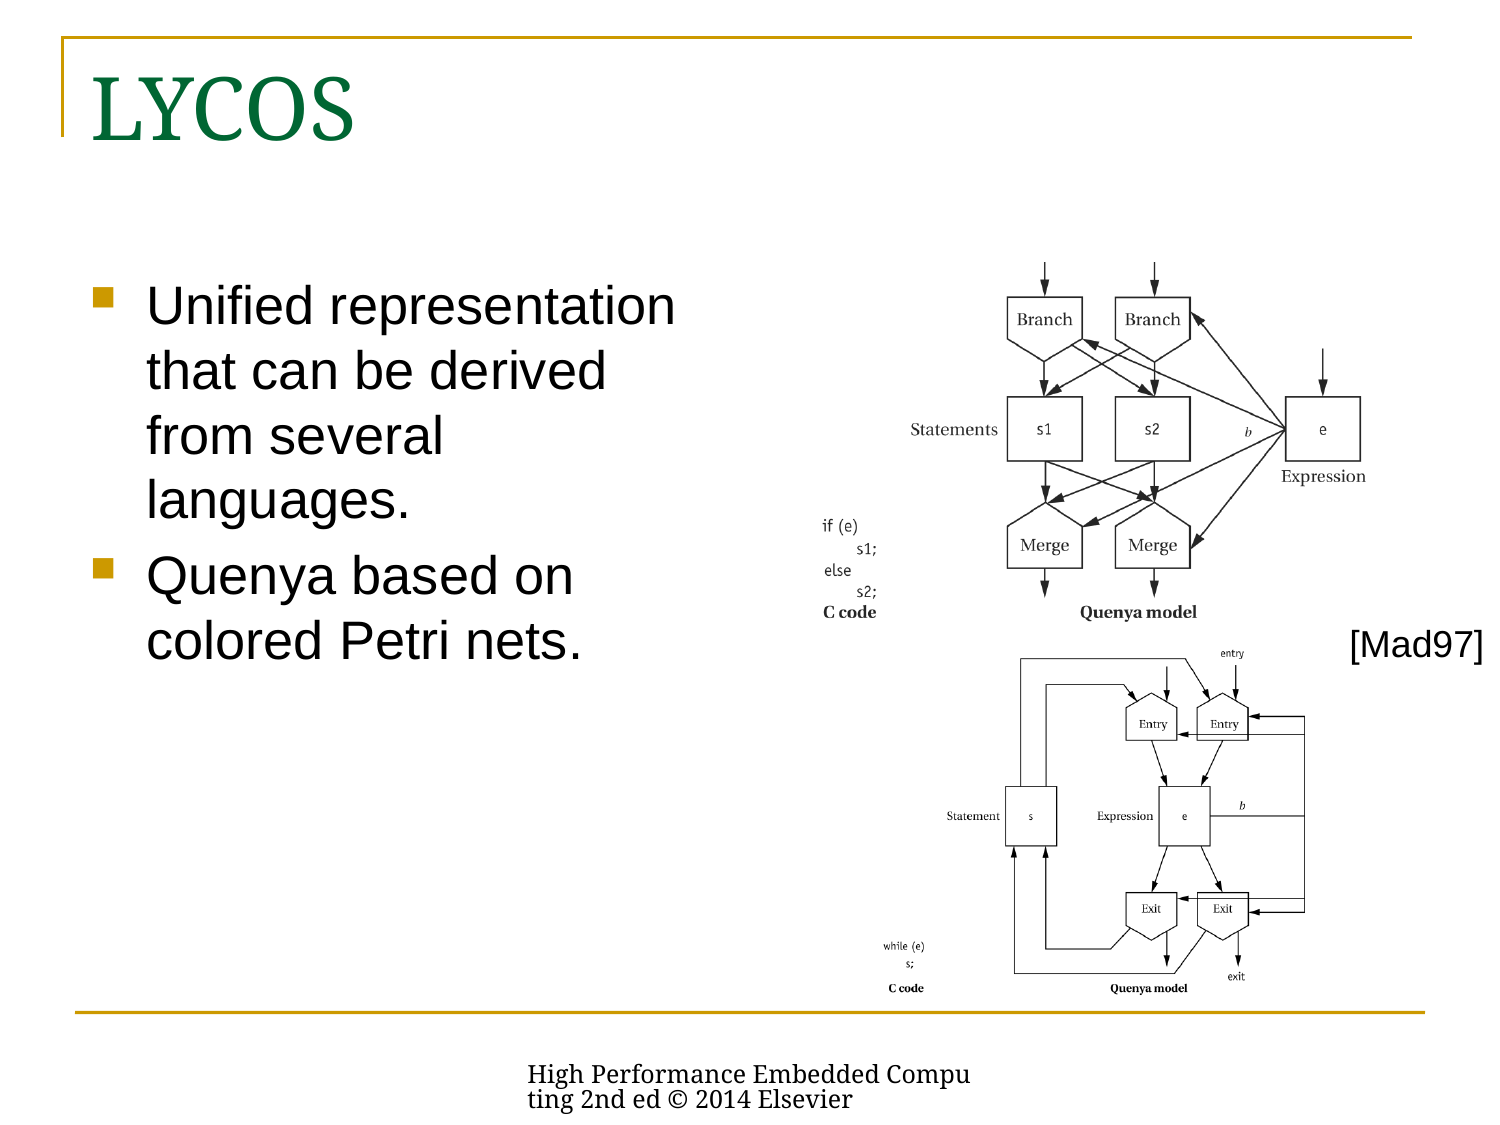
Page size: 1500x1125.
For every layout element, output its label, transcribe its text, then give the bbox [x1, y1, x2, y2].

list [882, 646, 1305, 1006]
title LYCOS [75, 45, 1425, 233]
text_box [Mad97] [1334, 612, 1500, 673]
list Unified representation that can be derived from several languages. Quenya based on colored Petri nets. [75, 262, 738, 1006]
footer High Performance Embedded Computing 2nd ed © 2014 Elsevier [512, 1025, 988, 1100]
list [821, 262, 1366, 622]
